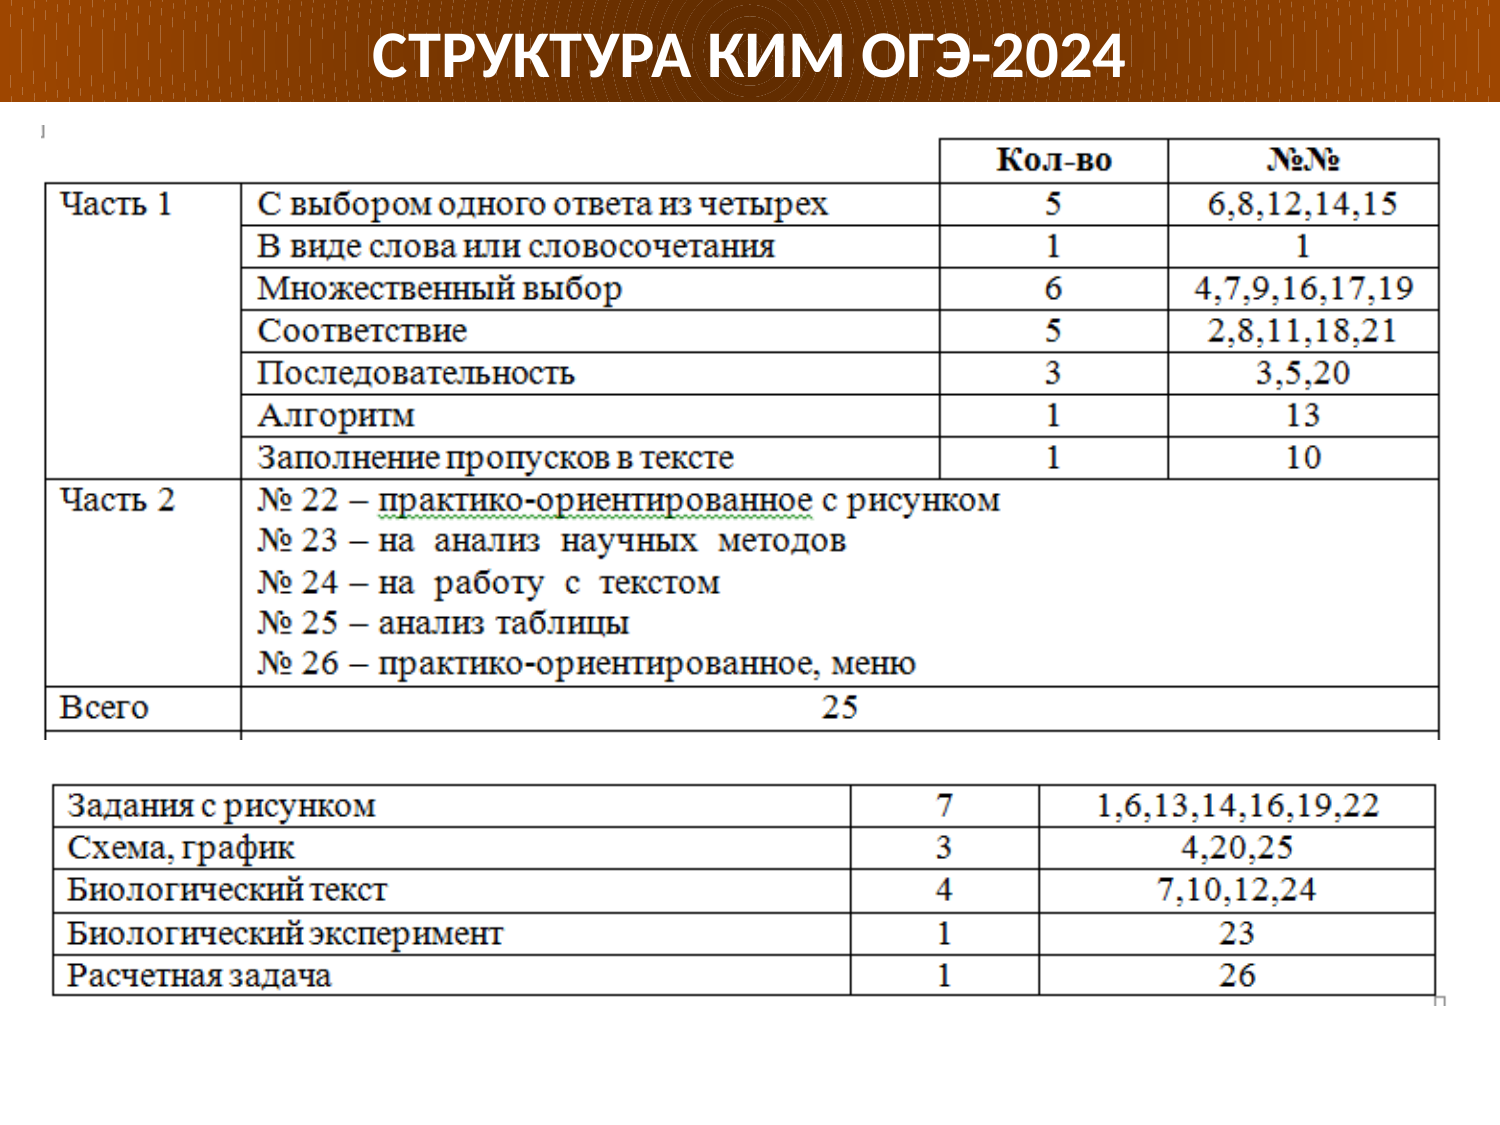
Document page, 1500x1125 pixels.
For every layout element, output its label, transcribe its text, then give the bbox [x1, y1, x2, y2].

title СТРУКТУРА КИМ ОГЭ-2024 [0, 0, 1500, 102]
picture [45, 774, 1448, 1006]
picture [40, 125, 1448, 740]
